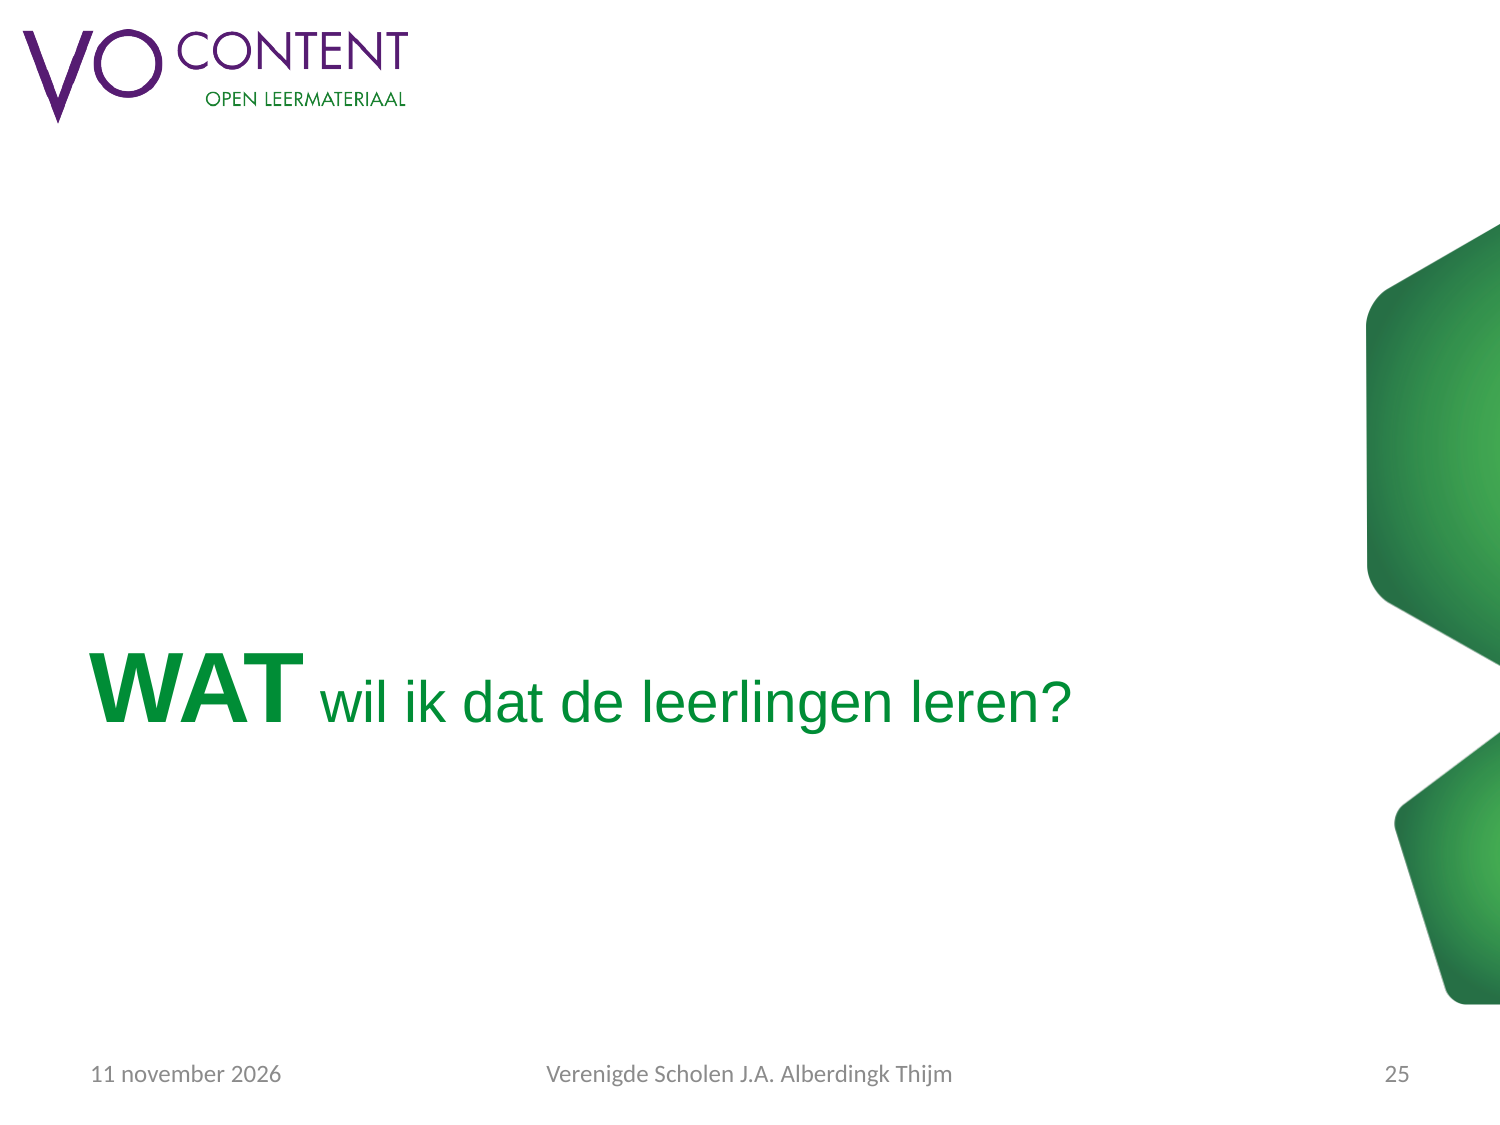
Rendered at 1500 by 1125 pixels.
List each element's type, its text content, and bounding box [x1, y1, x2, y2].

footer Verenigde Scholen J.A. Alberdingk Thijm [512, 1042, 988, 1103]
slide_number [75, 1042, 425, 1103]
slide_number 25 [1074, 1042, 1425, 1103]
list WAT wil ik dat de leerlingen leren? [75, 615, 1239, 947]
picture [1366, 222, 1500, 1005]
picture [22, 29, 408, 124]
